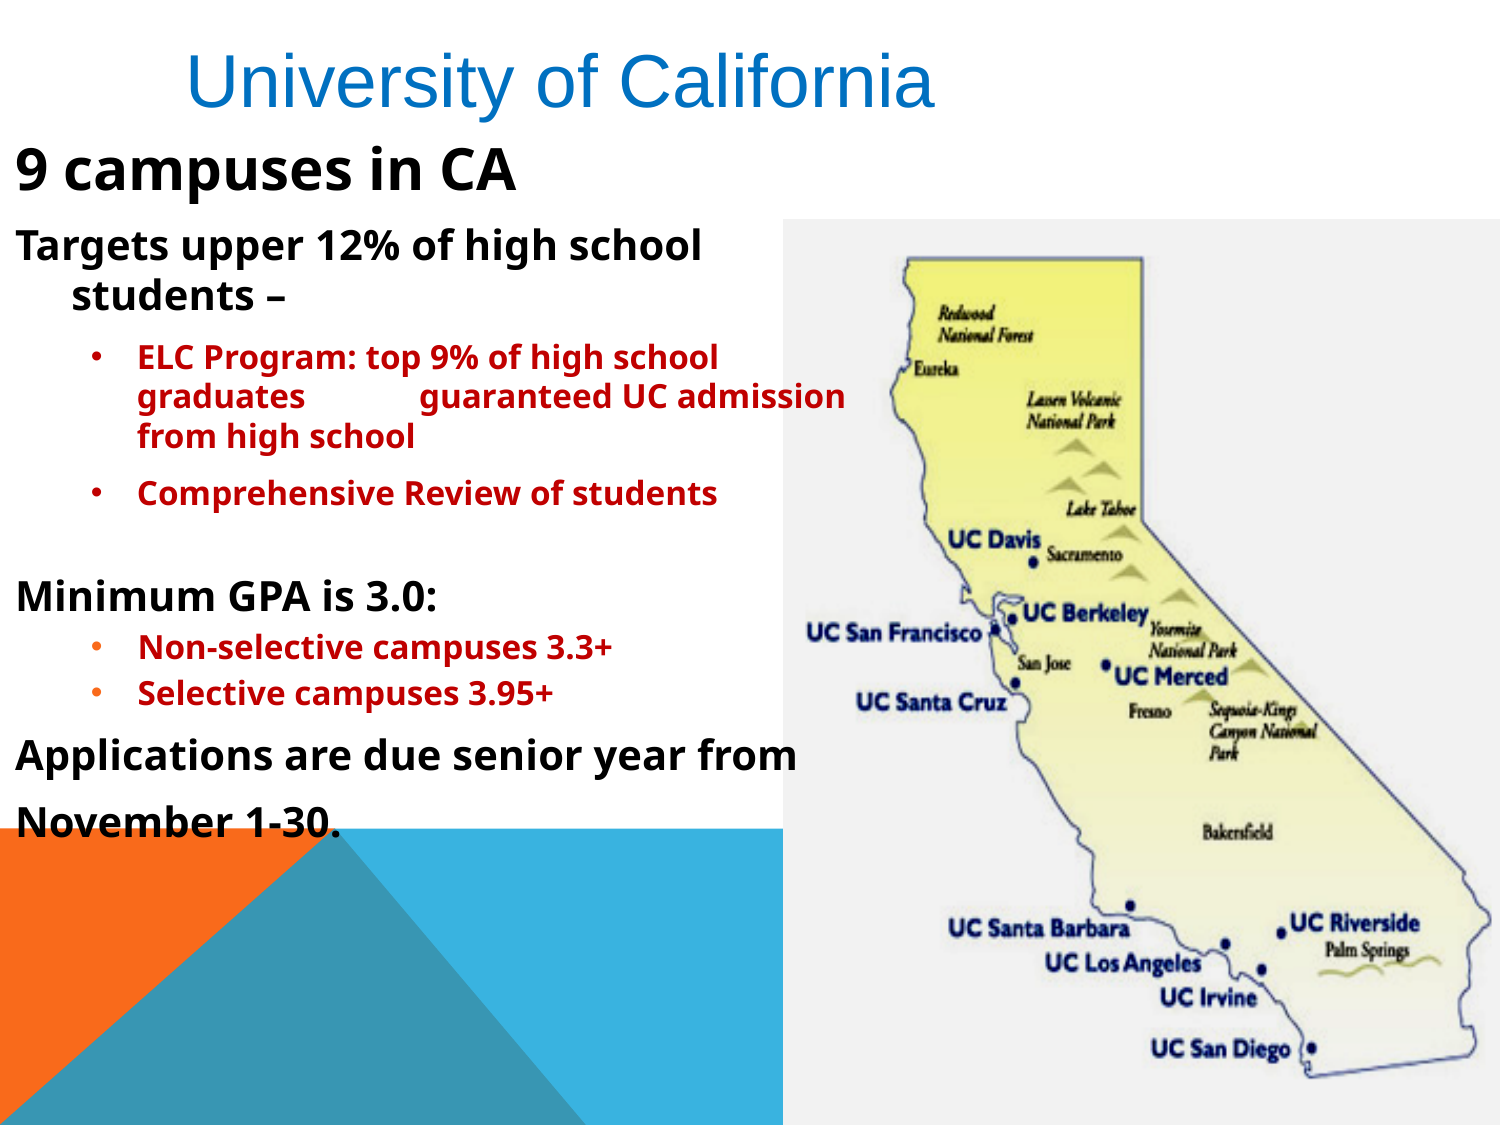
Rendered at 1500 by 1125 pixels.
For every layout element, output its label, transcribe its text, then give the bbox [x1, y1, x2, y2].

list 9 campuses in CA Targets upper 12% of high school students – ELC Program: top 9% of high school graduates guaranteed UC admission from high school Comprehensive Review of students Minimum GPA is 3.0: Non-selective campuses 3.3+ Selective campuses 3.95+ Applications are due senior year from November 1-30. [0, 125, 900, 1025]
picture [782, 219, 1500, 1125]
text_box University of California www.universityofcalifornia.edu [150, 24, 1388, 217]
